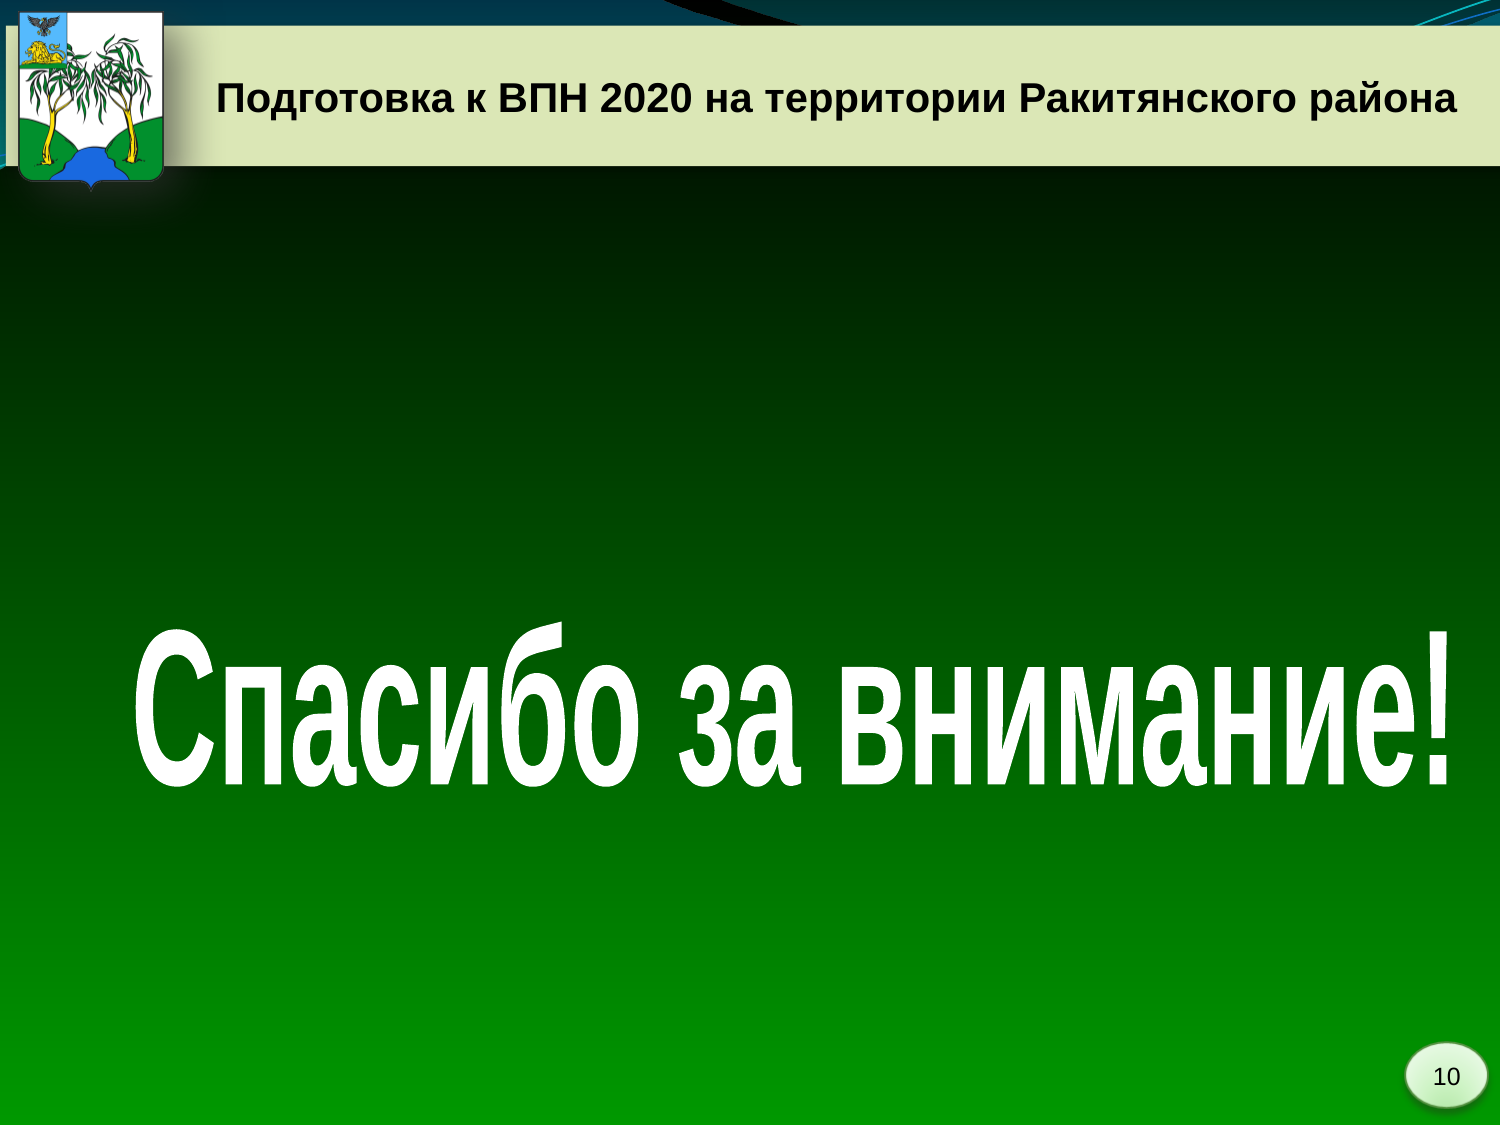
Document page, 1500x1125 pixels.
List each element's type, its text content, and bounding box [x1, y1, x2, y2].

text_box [1393, 1036, 1500, 1125]
text_box Подготовка к ВПН 2020 на территории Ракитянского района [206, 23, 1500, 168]
picture [18, 11, 165, 192]
